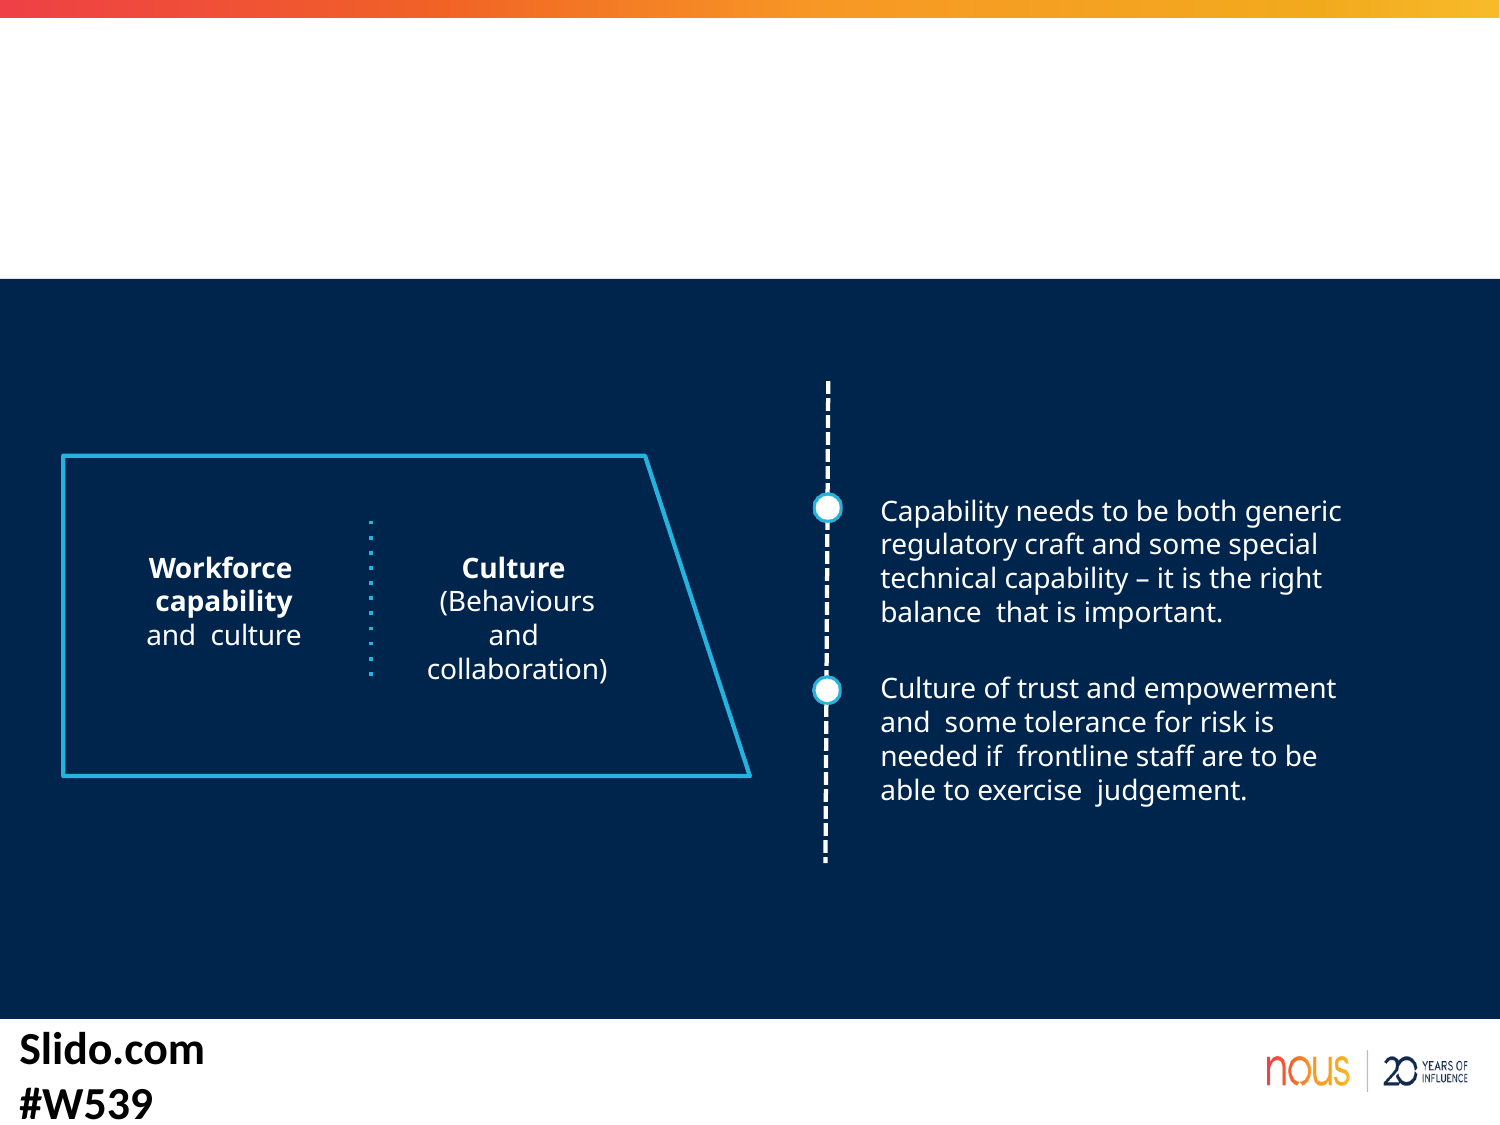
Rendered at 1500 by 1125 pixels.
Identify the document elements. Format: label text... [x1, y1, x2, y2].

picture [0, 0, 1500, 18]
text_box Workforce capability and culture [130, 548, 317, 652]
text_box Culture (Behaviours and collaboration) [416, 548, 618, 685]
text_box Slido.com #W539 [4, 1011, 224, 1125]
text_box [812, 675, 842, 705]
picture [1267, 1050, 1468, 1092]
text_box Culture of trust and empowerment and some tolerance for risk is needed if frontline staff are to be able to exercise judgement. [878, 669, 1366, 806]
text_box Capability needs to be both generic regulatory craft and some special technical capability – it is the right balance that is important. [878, 491, 1407, 628]
text_box [812, 492, 843, 523]
